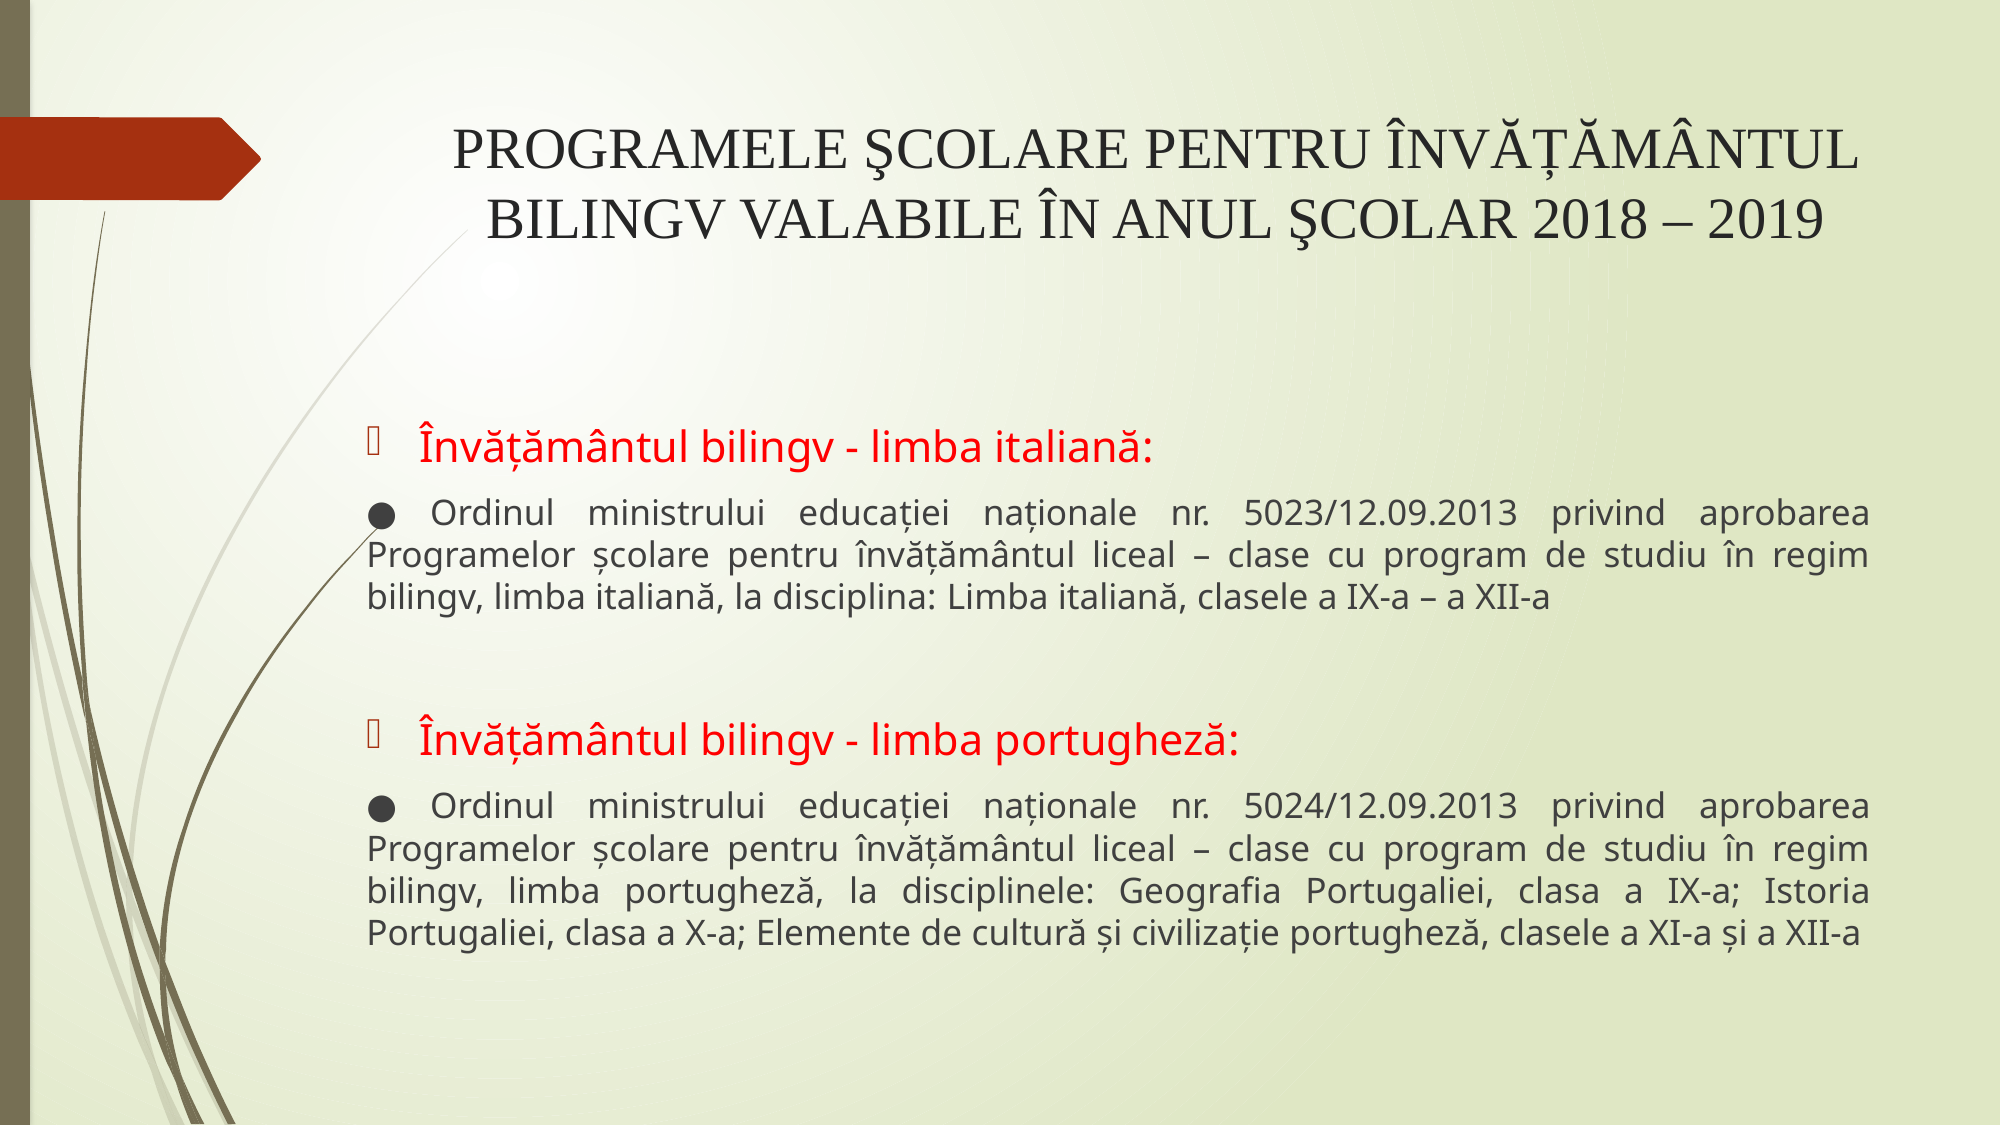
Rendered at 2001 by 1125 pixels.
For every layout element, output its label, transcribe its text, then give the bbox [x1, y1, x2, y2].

list Învățământul bilingv - limba italiană: ● Ordinul ministrului educației naționale nr. 5023/12.09.2013 privind aprobarea Programelor școlare pentru învățământul liceal – clase cu program de studiu în regim bilingv, limba italiană, la disciplina: Limba italiană, clasele a IX-a – a XII-a Învățământul bilingv - limba portugheză: ● Ordinul ministrului educației naționale nr. 5024/12.09.2013 privind aprobarea Programelor școlare pentru învățământul liceal – clase cu program de studiu în regim bilingv, limba portugheză, la disciplinele: Geografia Portugaliei, clasa a IX-a; Istoria Portugaliei, clasa a X-a; Elemente de cultură și civilizație portugheză, clasele a XI-a și a XII-a [351, 350, 1888, 970]
title PROGRAMELE ŞCOLARE PENTRU ÎNVĂȚĂMÂNTUL BILINGV VALABILE ÎN ANUL ŞCOLAR 2018 – 2019 [425, 102, 1888, 313]
